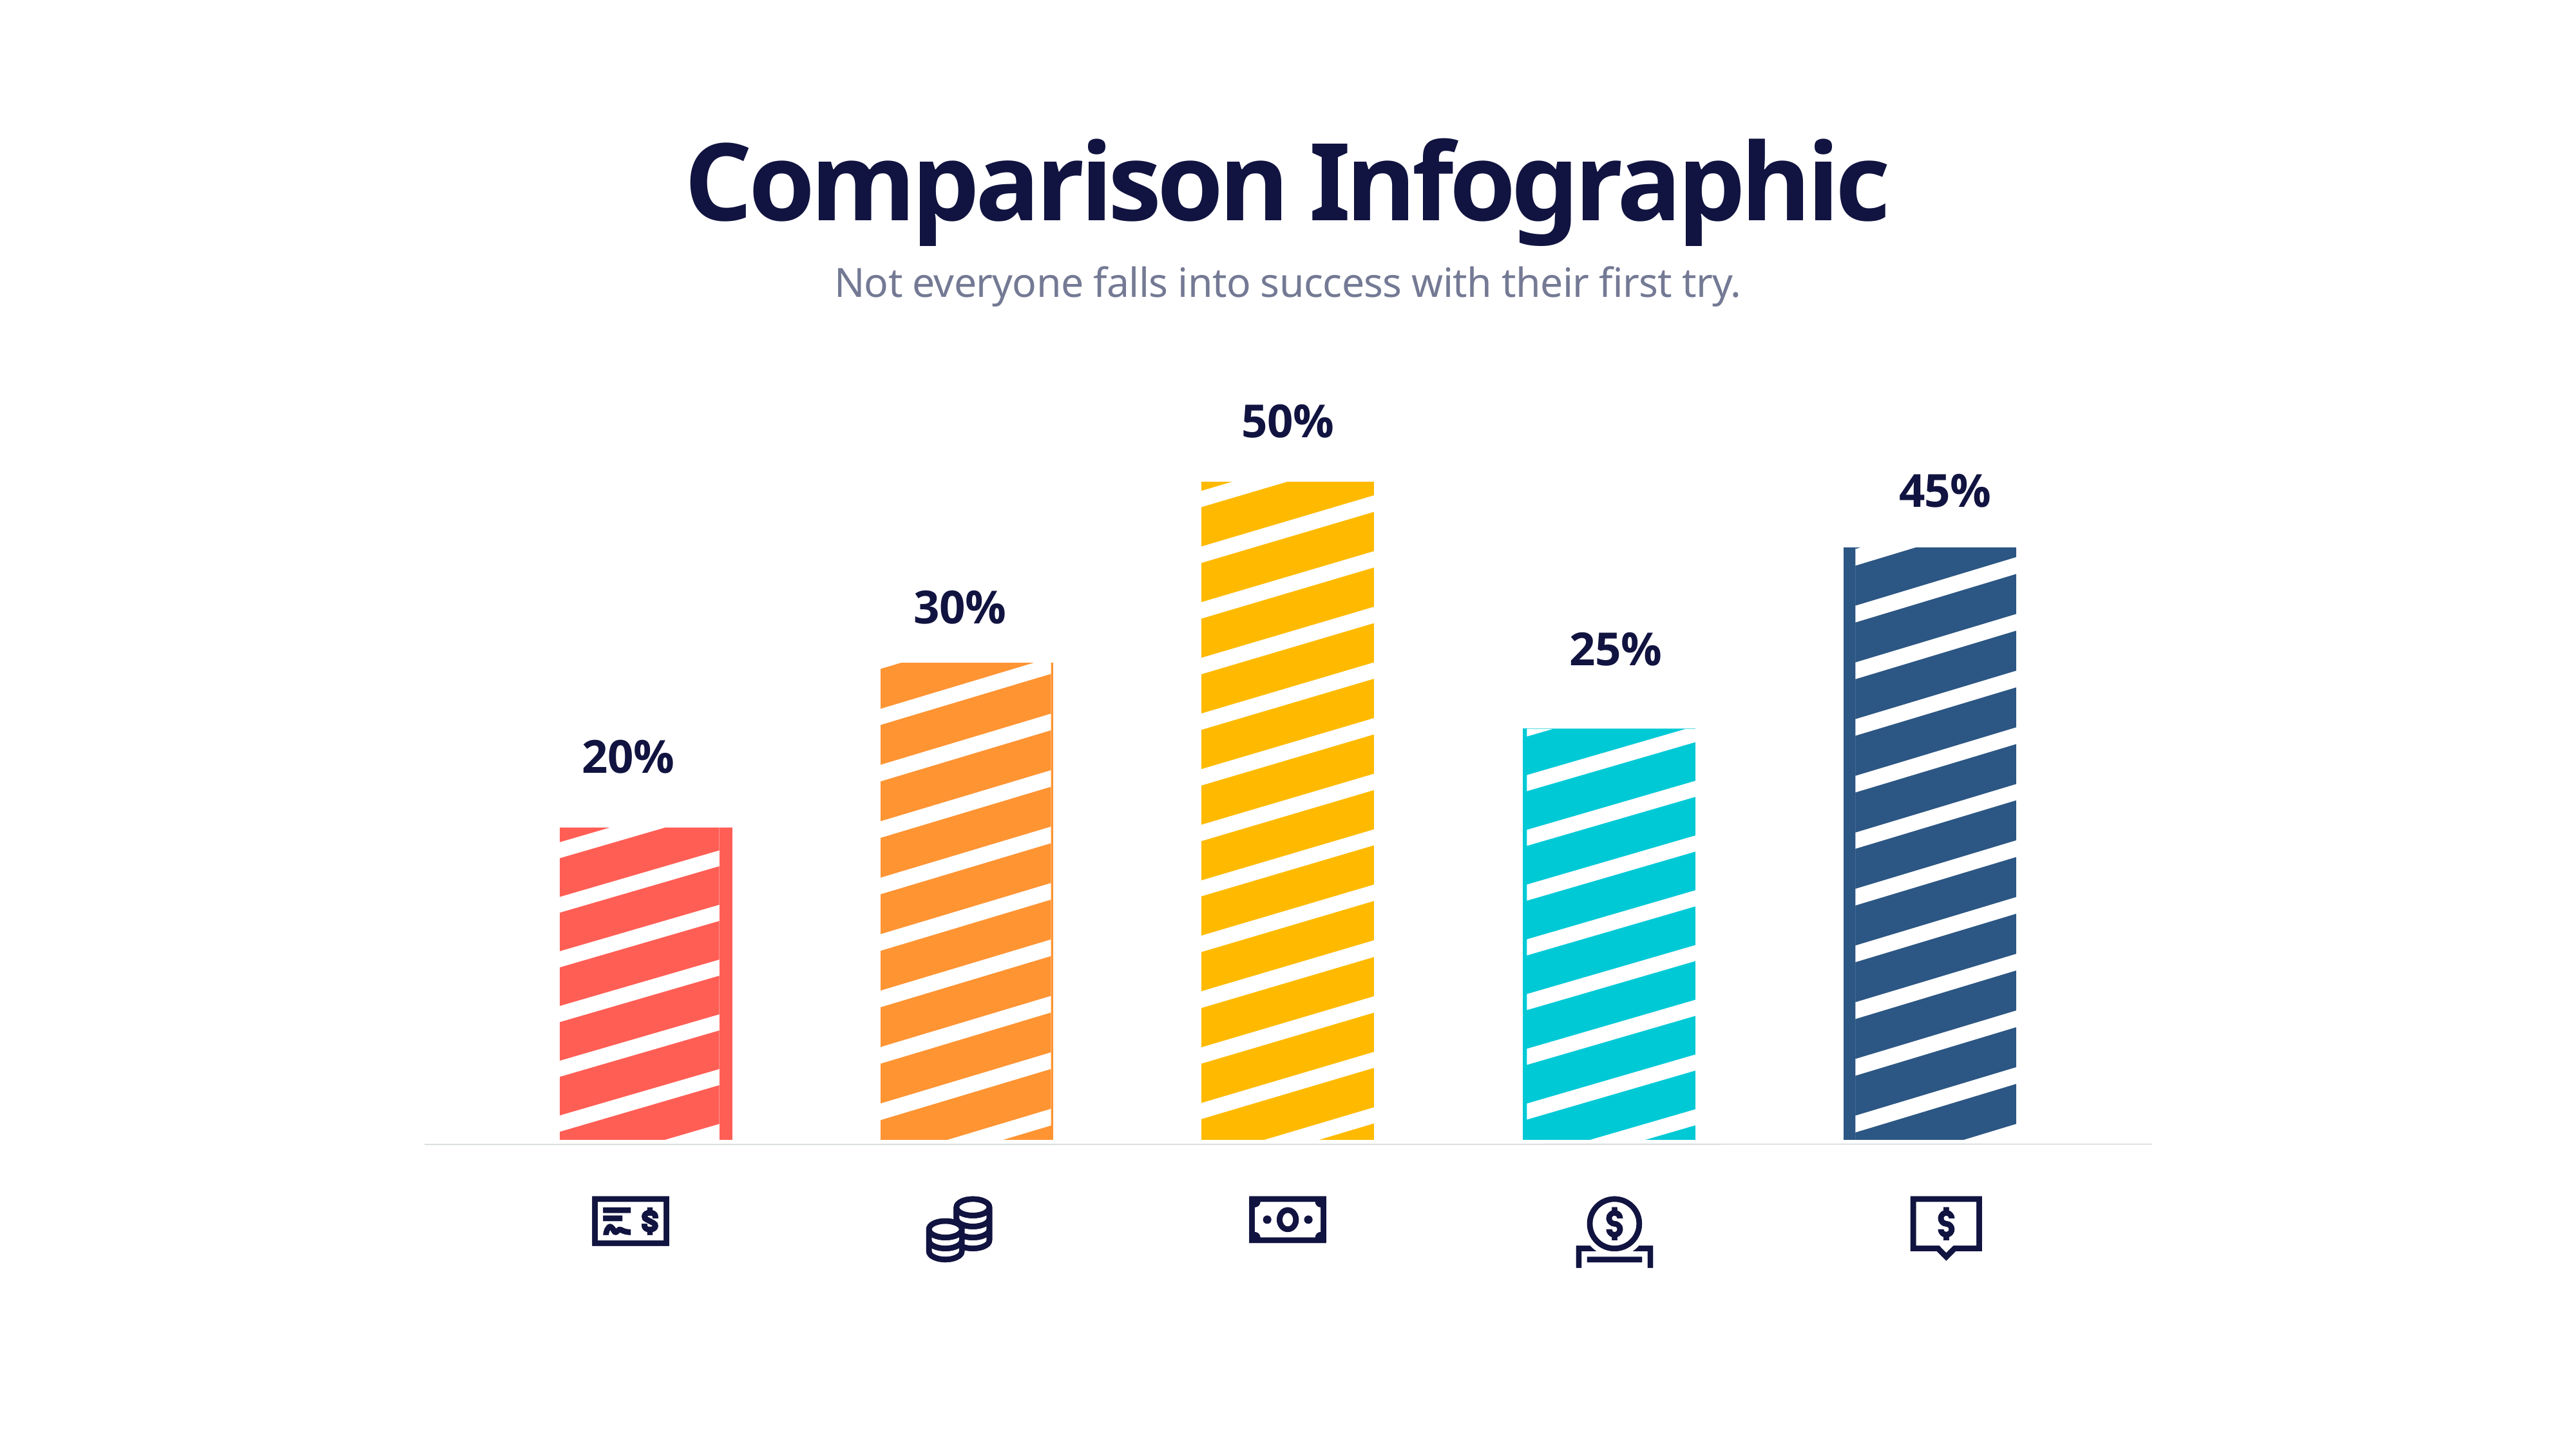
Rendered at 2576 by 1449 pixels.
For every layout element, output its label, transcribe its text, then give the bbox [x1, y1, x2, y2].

text_box [1632, 1245, 1654, 1268]
text_box [1576, 1245, 1597, 1268]
text_box [1910, 1196, 1982, 1261]
text_box [592, 1196, 669, 1246]
text_box [1587, 1196, 1643, 1251]
text_box [1249, 1196, 1326, 1244]
text_box Comparison Infographic [675, 111, 1901, 247]
text_box Not everyone falls into success with their first try. [814, 243, 1762, 300]
chart [452, 300, 2124, 1157]
text_box [1587, 1256, 1643, 1263]
text_box [926, 1196, 993, 1263]
